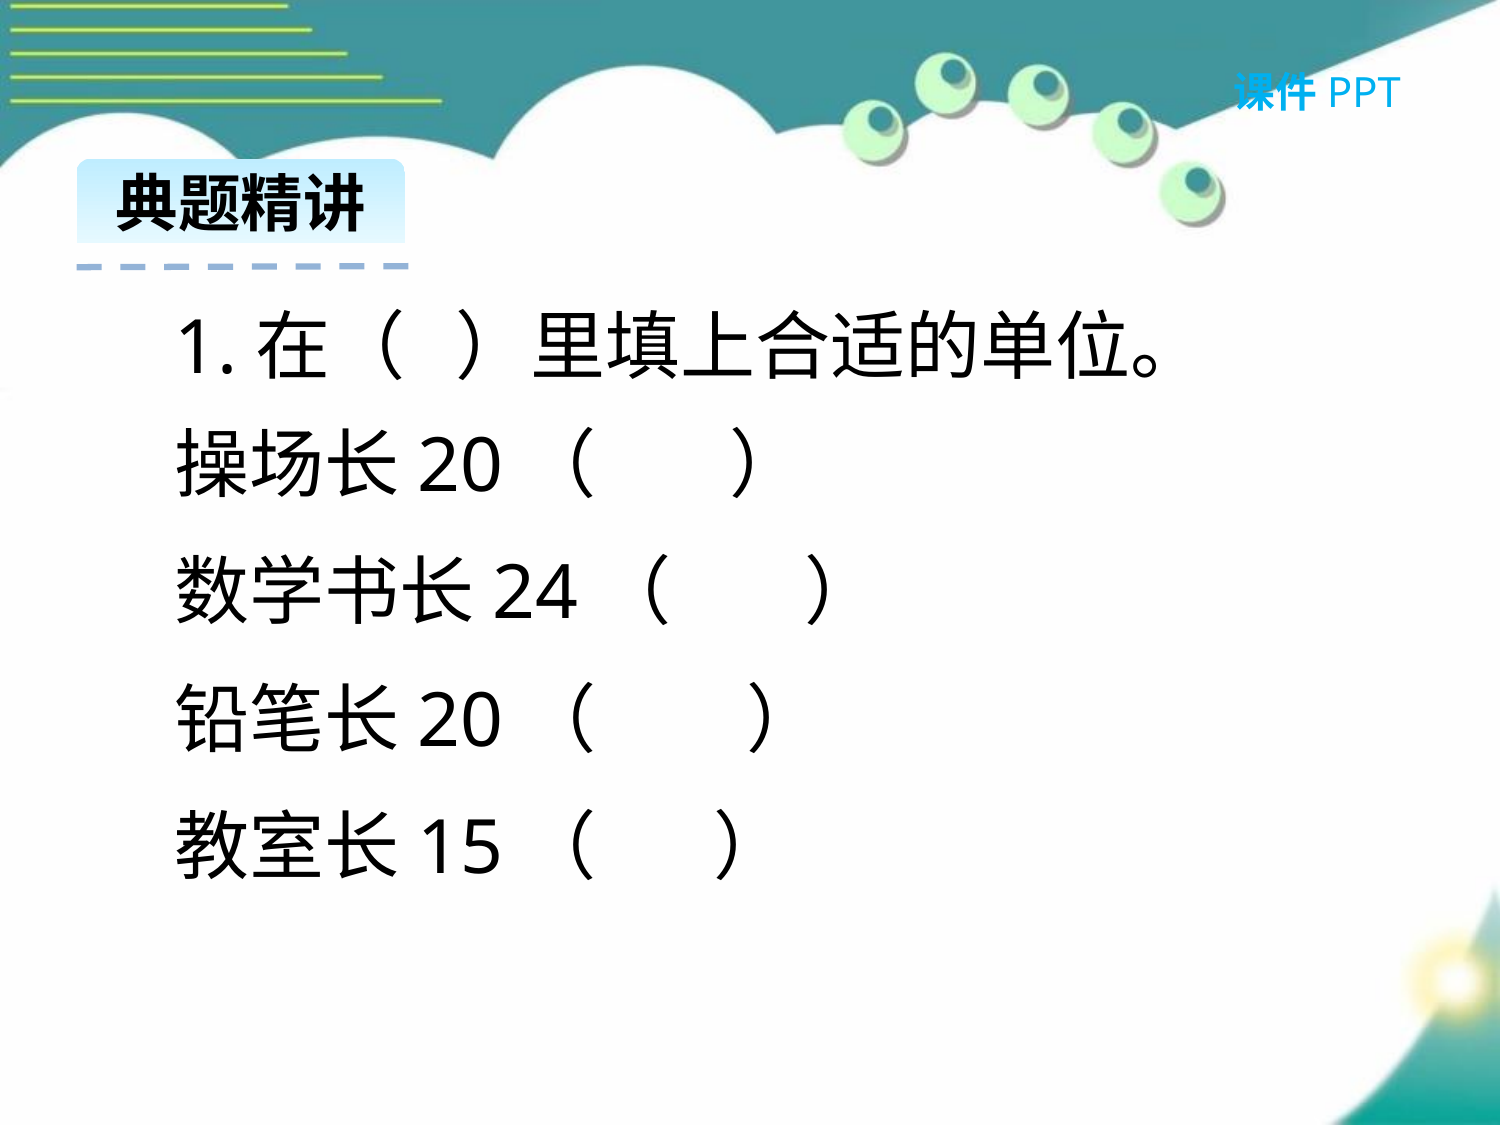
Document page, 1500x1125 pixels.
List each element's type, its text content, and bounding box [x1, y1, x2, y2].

picture [0, 0, 1500, 1125]
text_box 典题精讲 [76, 158, 405, 244]
text_box 1.在（ ）里填上合适的单位。 [159, 290, 1323, 396]
text_box 课件PPT [1218, 58, 1418, 124]
text_box 操场长20（ ） 数学书长24（ ） 铅笔长20（ ） 教室长15（ ） [159, 408, 971, 897]
